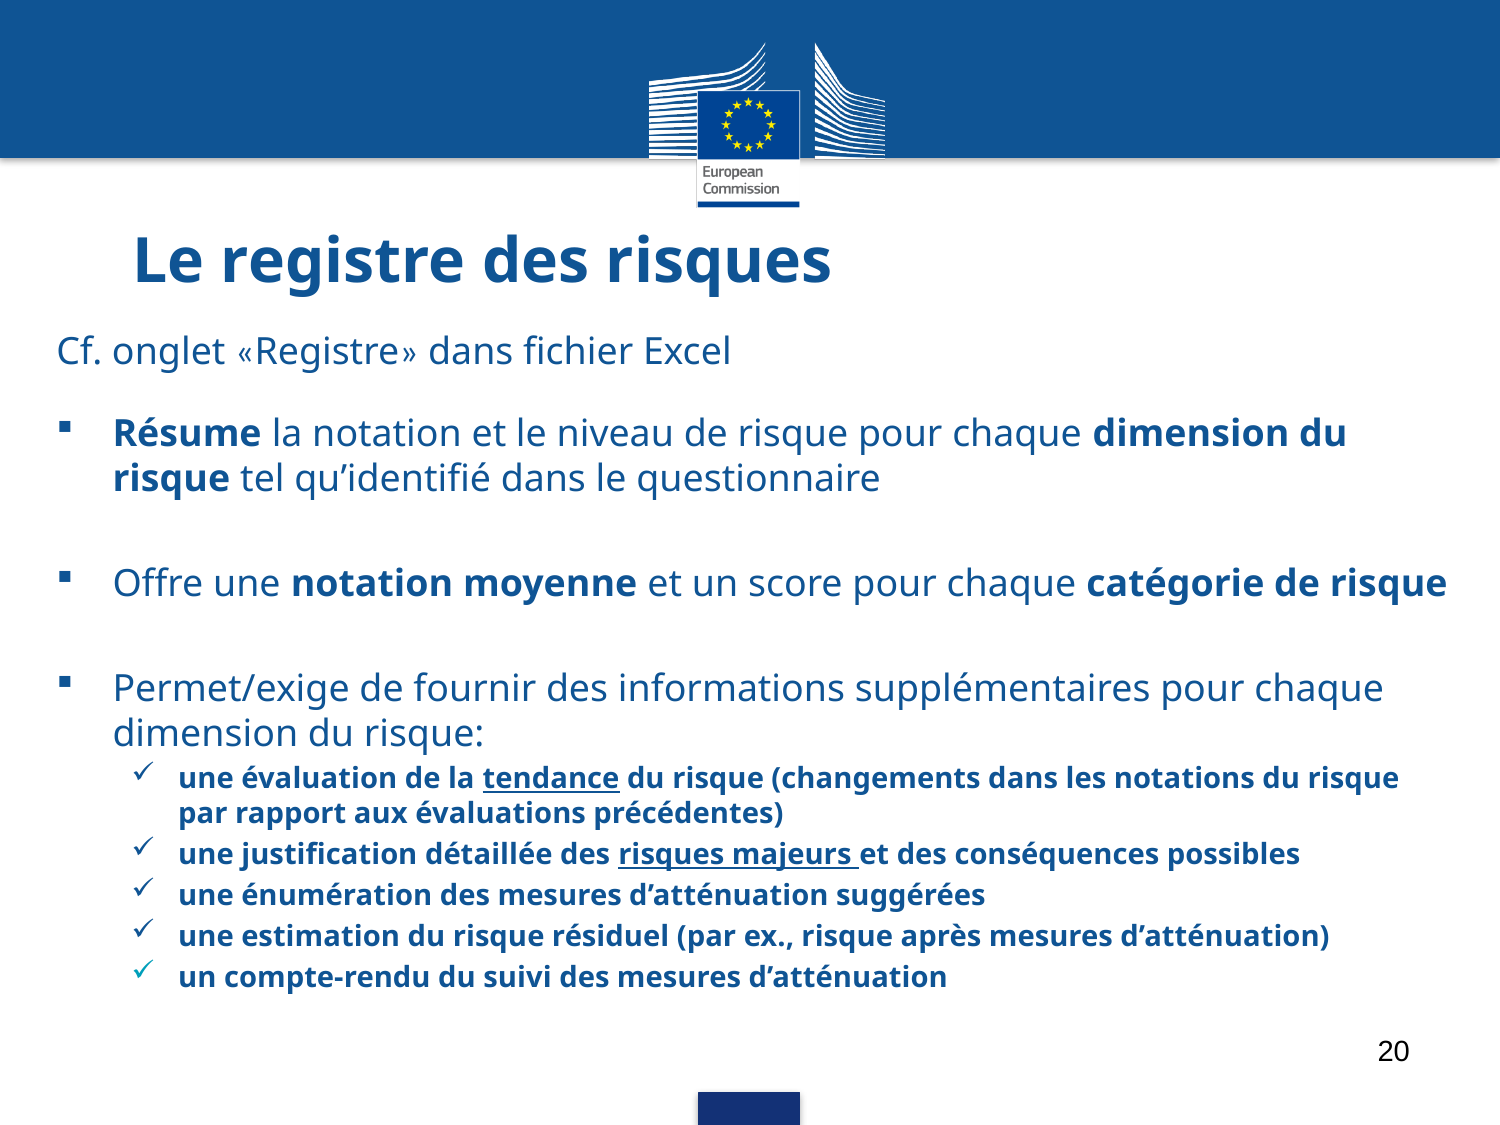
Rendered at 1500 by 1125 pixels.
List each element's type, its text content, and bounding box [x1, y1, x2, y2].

picture [649, 42, 885, 208]
title Le registre des risques [58, 210, 1409, 266]
list Cf. onglet «Registre» dans fichier Excel Résume la notation et le niveau de risque pour chaque dimension du risque tel qu’identifié dans le questionnaire Offre une notation moyenne et un score pour chaque catégorie de risque Permet/exige de fournir des informations supplémentaires pour chaque dimension du risque: une évaluation de la tendance du risque (changements dans les notations du risque par rapport aux évaluations précédentes) une justification détaillée des risques majeurs et des conséquences possibles une énumération des mesures d’atténuation suggérées une estimation du risque résiduel (par ex., risque après mesures d’atténuation) un compte-rendu du suivi des mesures d’atténuation [41, 266, 1471, 1006]
slide_number 20 [1074, 1024, 1426, 1103]
